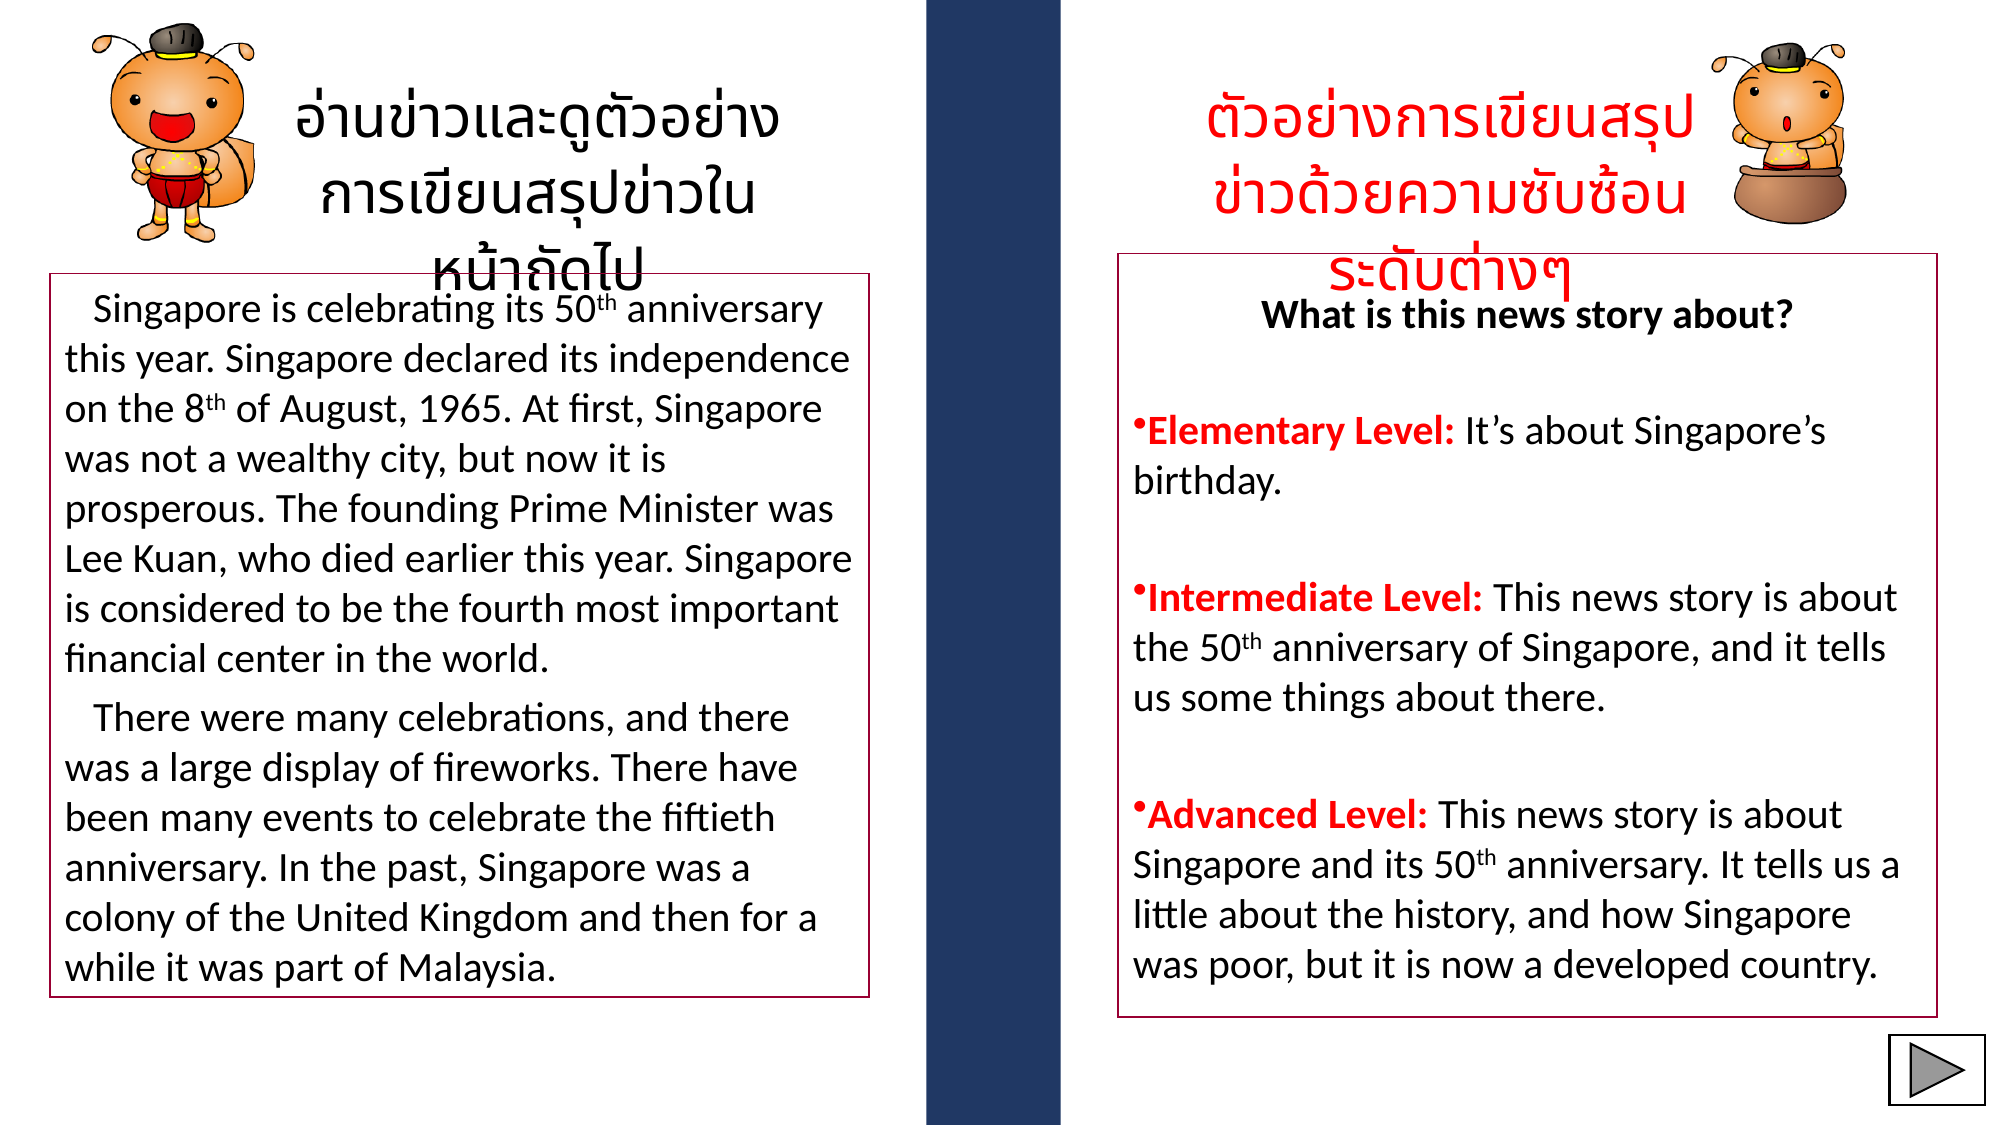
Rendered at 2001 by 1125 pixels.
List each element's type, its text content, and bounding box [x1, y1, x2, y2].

text_box Singapore is celebrating its 50th anniversary this year. Singapore declared its independence on the 8th of August, 1965. At first, Singapore was not a wealthy city, but now it is prosperous. The founding Prime Minister was Lee Kuan, who died earlier this year. Singapore is considered to be the fourth most important financial center in the world. There were many celebrations, and there was a large display of fireworks. There have been many events to celebrate the fiftieth anniversary. In the past, Singapore was a colony of the United Kingdom and then for a while it was part of Malaysia. [49, 273, 869, 997]
text_box [925, 0, 1062, 1125]
table_header อ่านข่าวและดูตัวอย่างการเขียนสรุปข่าวในหน้าถัดไป [302, 78, 815, 273]
text_box What is this news story about? Elementary Level: It’s about Singapore’s birthday. Intermediate Level: This news story is about the 50th anniversary of Singapore, and it tells us some things about there. Advanced Level: This news story is about Singapore and its 50th anniversary. It tells us a little about the history, and how Singapore was poor, but it is now a developed country. [1118, 253, 1938, 1018]
picture [53, 0, 302, 274]
table_header ตัวอย่างการเขียนสรุปข่าวด้วยความซับซ้อนระดับต่างๆ [1172, 78, 1730, 253]
text_box [1888, 1034, 1986, 1106]
picture [1685, 17, 1891, 244]
